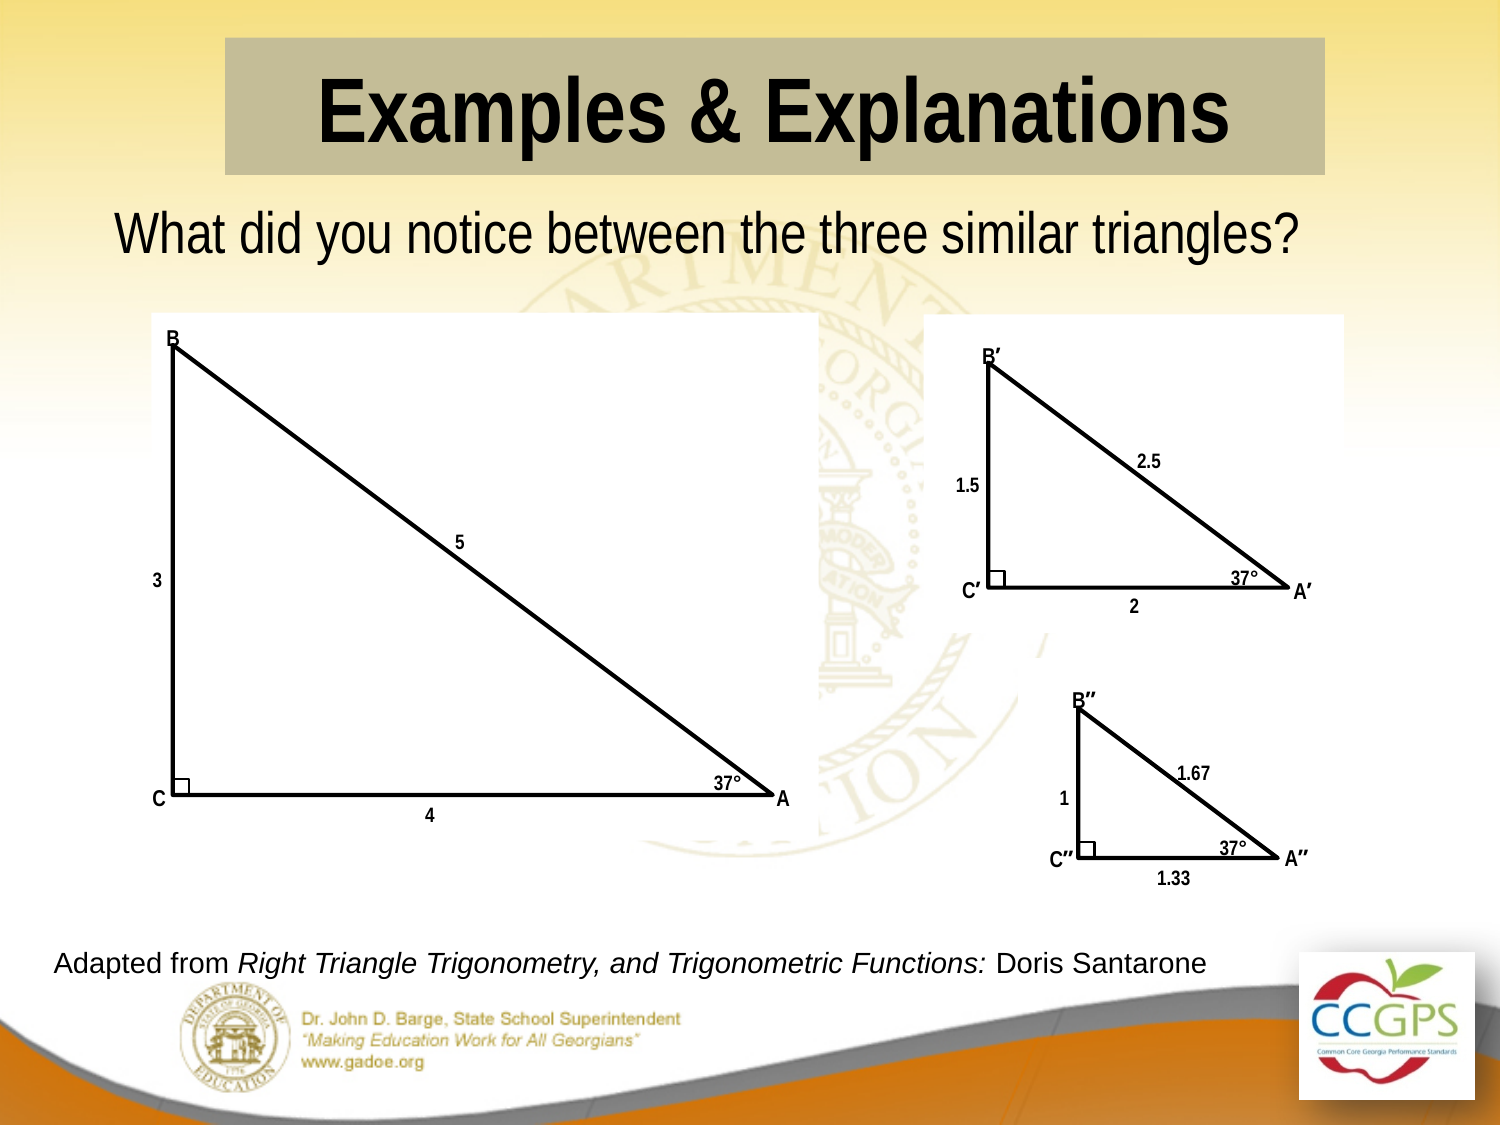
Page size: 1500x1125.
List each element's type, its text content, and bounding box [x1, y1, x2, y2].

text_box Adapted from Right Triangle Trigonometry, and Trigonometric Functions: Doris Santarone [38, 937, 1231, 988]
subtitle What did you notice between the three similar triangles? [99, 187, 1426, 451]
picture [0, 0, 1500, 1125]
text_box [137, 312, 1345, 908]
title Examples & Explanations [224, 37, 1326, 176]
